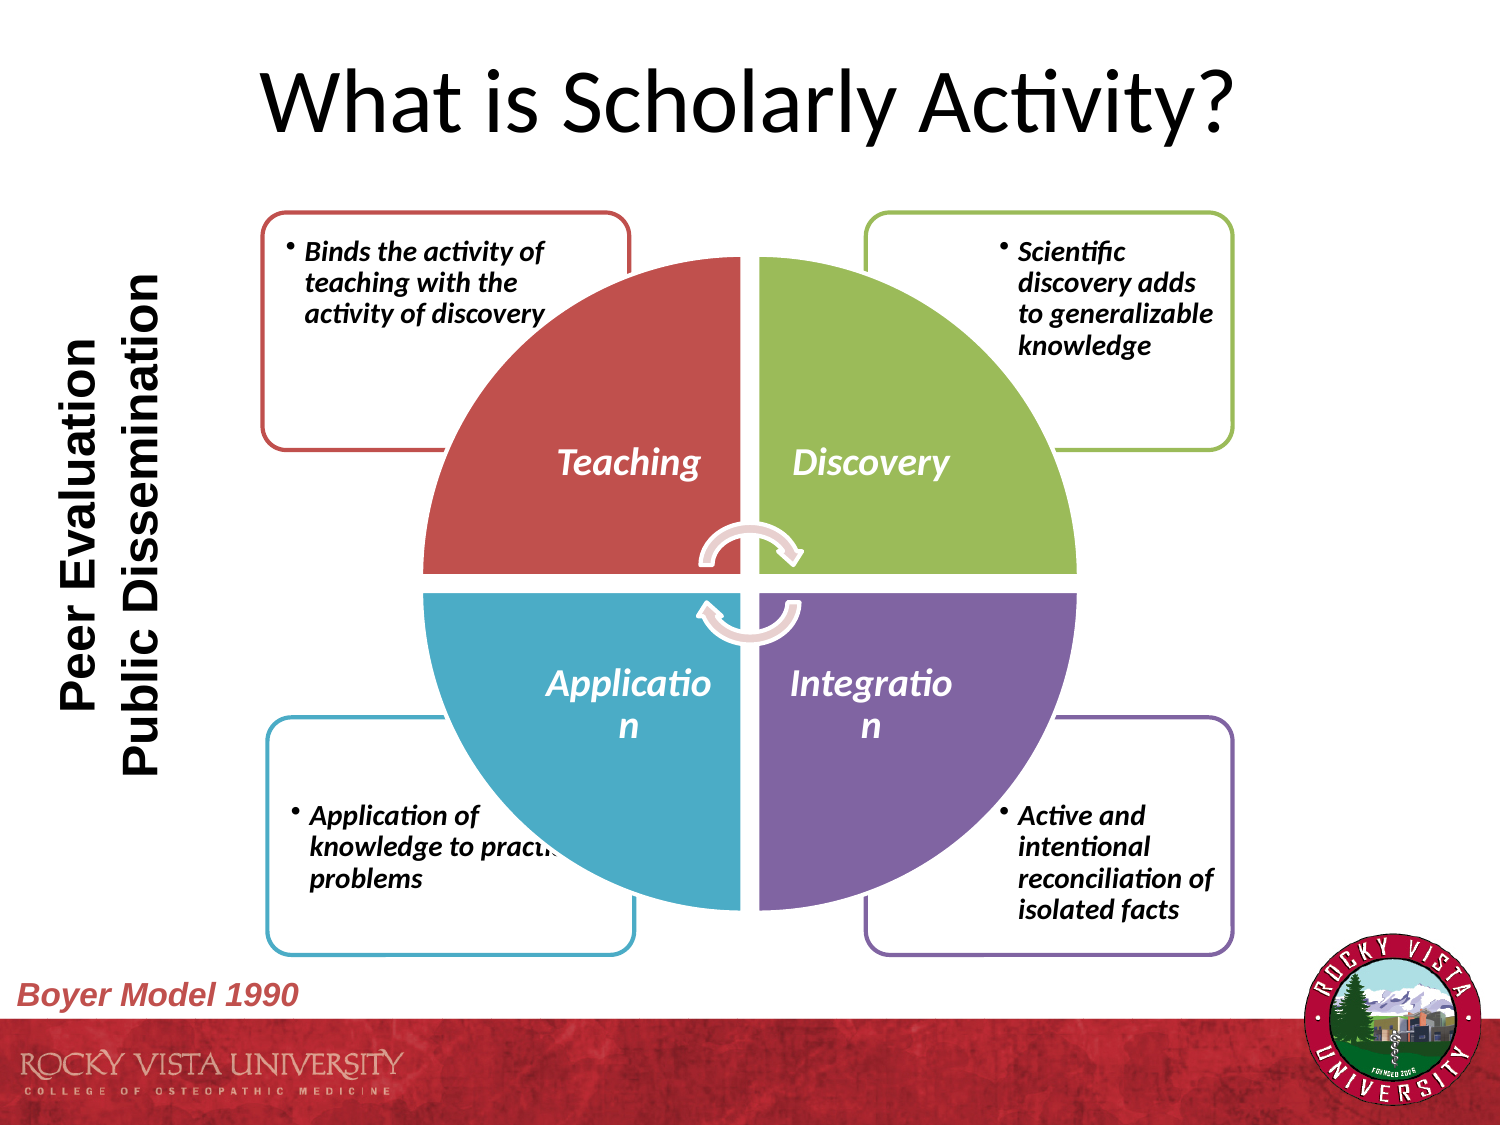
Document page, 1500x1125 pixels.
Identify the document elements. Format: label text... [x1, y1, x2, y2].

text_box Peer Evaluation [37, 323, 74, 729]
title What is Scholarly Activity? [75, 2, 1425, 190]
text_box Boyer Model 1990 [1, 966, 315, 1021]
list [74, 212, 1426, 956]
picture [0, 0, 1500, 1125]
